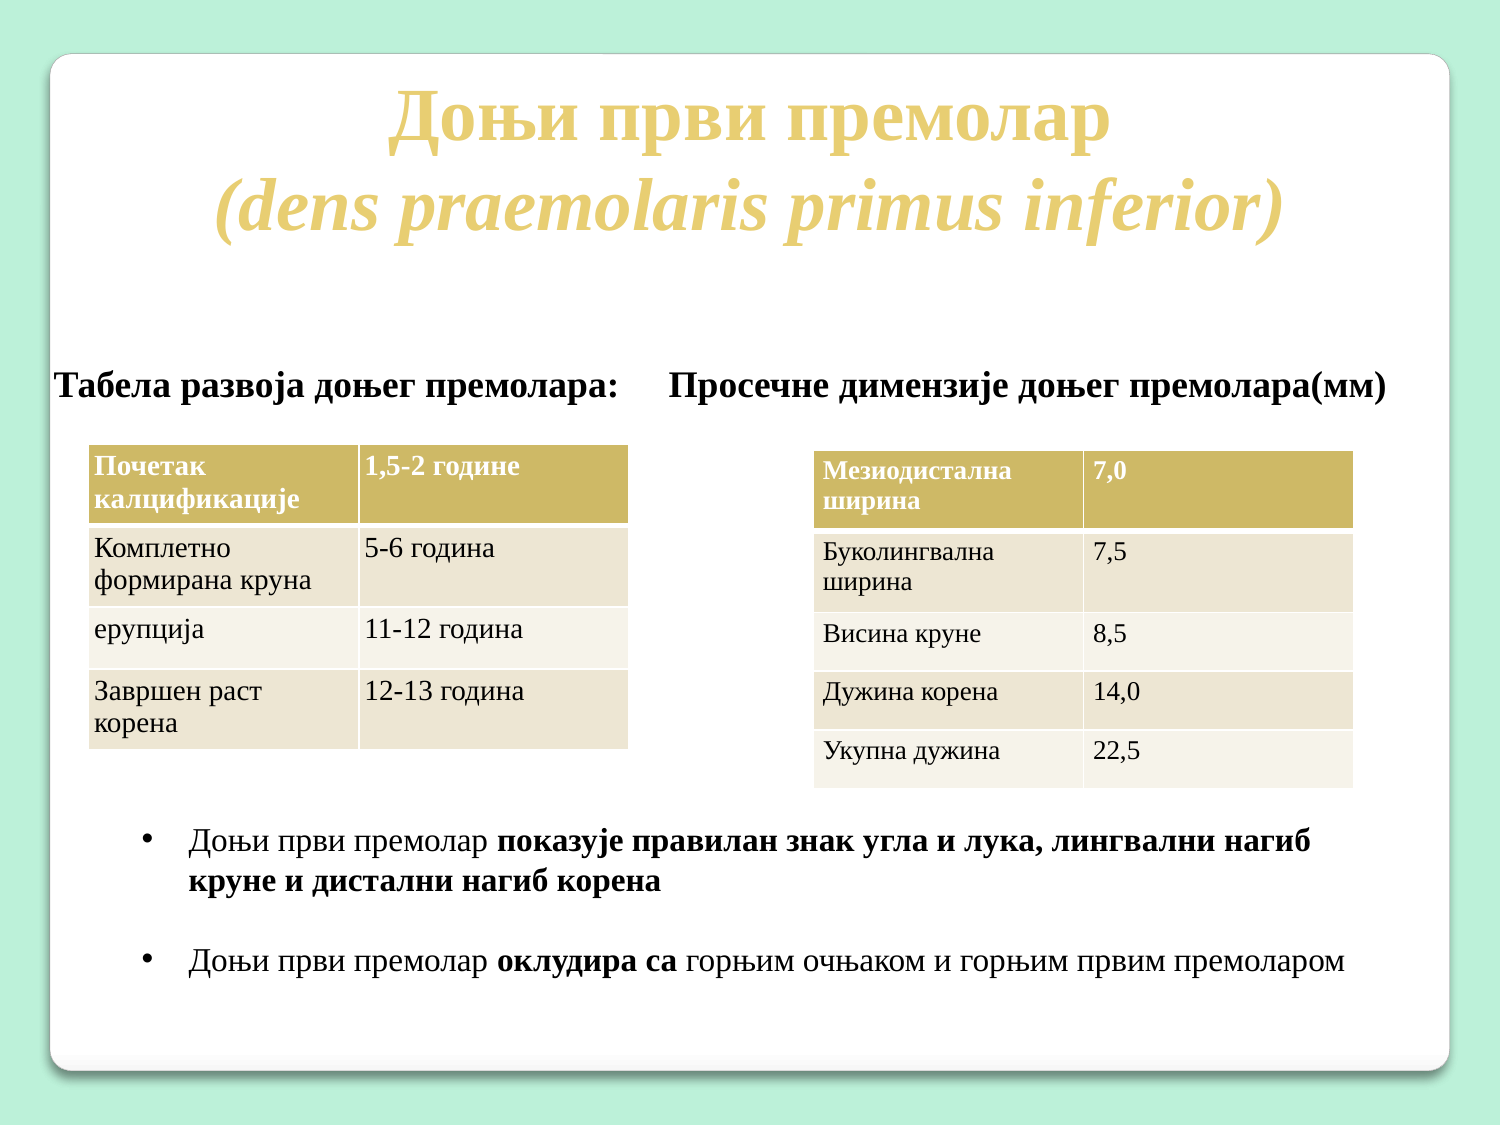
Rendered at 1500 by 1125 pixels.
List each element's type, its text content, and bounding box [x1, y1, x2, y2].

table_cell Дужина корена [814, 672, 1083, 729]
table_cell 8,5 [1084, 613, 1353, 670]
table_header Мезиодистална ширина [814, 451, 1083, 528]
list Табела развоја доњег премолара: [42, 339, 677, 411]
table_cell Висина круне [814, 613, 1083, 670]
table_cell Буколингвална ширина [814, 534, 1083, 612]
table_header 7,0 [1084, 451, 1353, 528]
list Просечне димензије доњег премолара(мм) [657, 340, 1437, 411]
table_header 1,5-2 године [360, 445, 628, 523]
text_box Доњи први премолар показује правилан знак угла и лука, лингвални нагиб круне и дистални нагиб корена Доњи први премолар оклудира са горњим очњаком и горњим првим премоларом [126, 810, 1377, 985]
table_header Почетак калцификације [89, 445, 358, 523]
table_cell Комплетно формирана круна [89, 528, 358, 606]
table_cell 22,5 [1084, 731, 1353, 788]
table_cell 7,5 [1084, 534, 1353, 612]
table_cell Укупна дужина [814, 731, 1083, 788]
table_cell 5-6 година [360, 528, 628, 606]
table_cell 11-12 година [360, 608, 628, 668]
table_cell 14,0 [1084, 672, 1353, 729]
table_cell 12-13 година [360, 670, 628, 749]
table_cell Завршен раст корена [89, 670, 358, 749]
table_cell ерупција [89, 608, 358, 668]
title Доњи први премолар (dens praemolaris primus inferior) [103, 59, 1398, 278]
